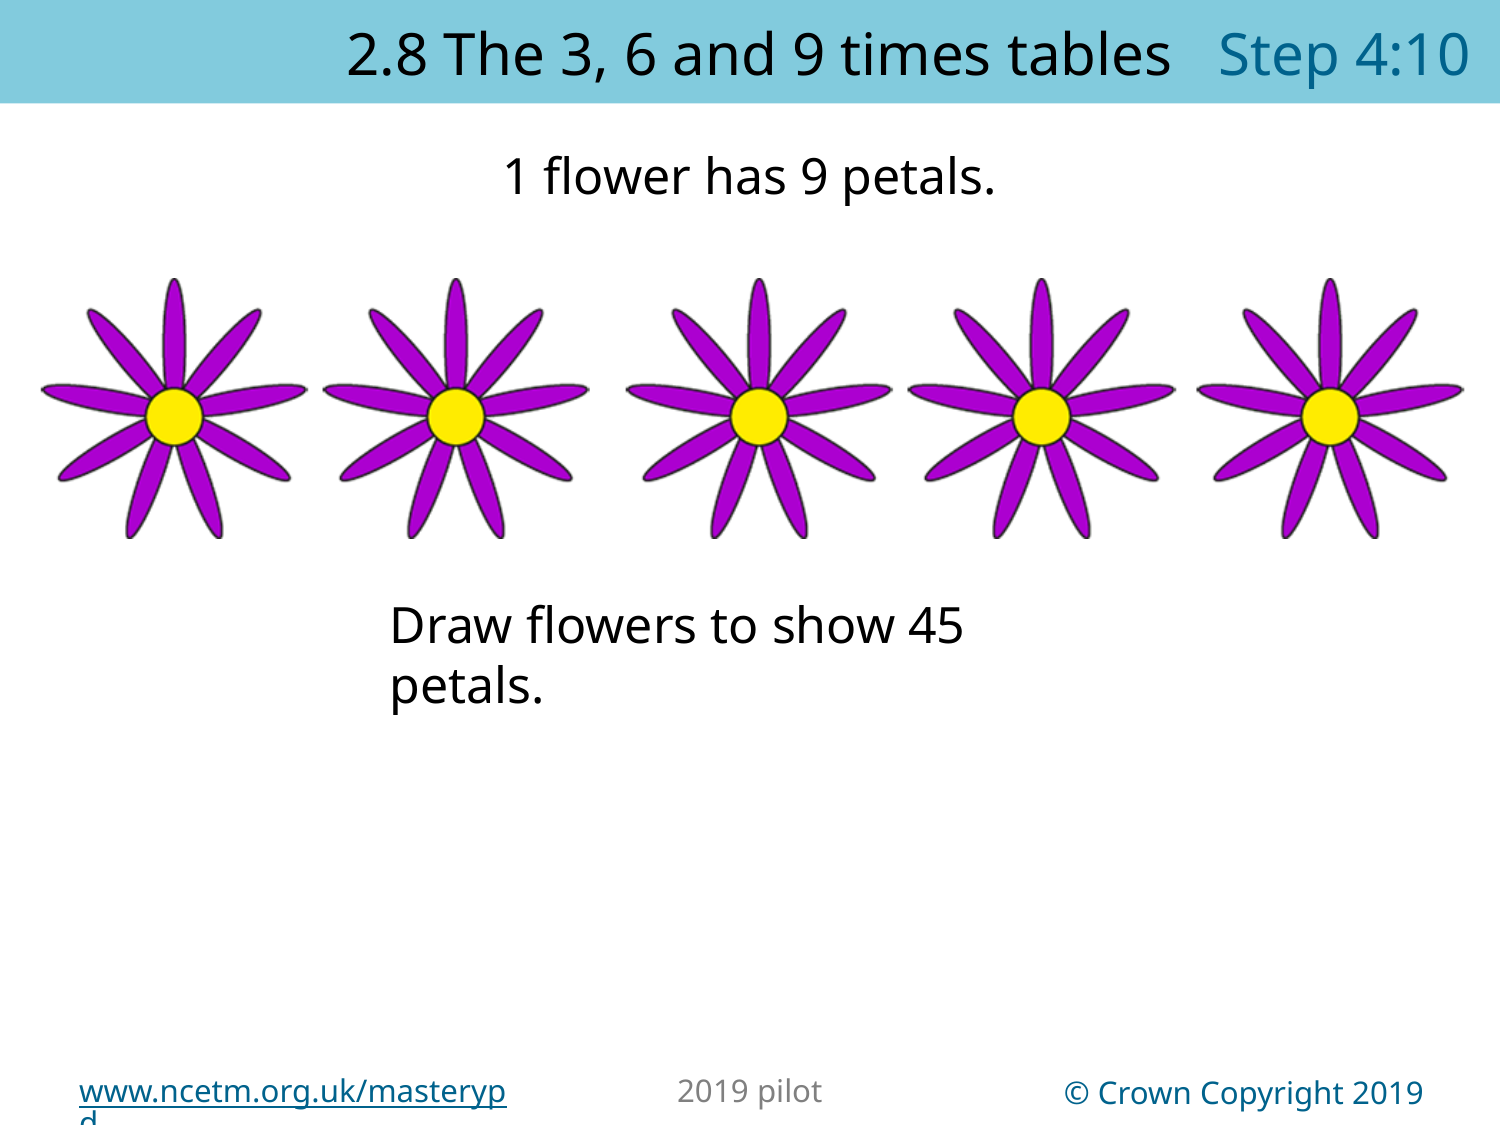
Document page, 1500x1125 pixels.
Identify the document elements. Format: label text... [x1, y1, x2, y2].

list 2.8 The 3, 6 and 9 times tables Step 4:10 [0, 0, 1500, 104]
picture [616, 278, 897, 539]
text_box Draw flowers to show 45 petals. [374, 586, 1125, 722]
text_box 1 flower has 9 petals. [487, 137, 1013, 212]
picture [33, 278, 314, 539]
picture [1191, 278, 1474, 539]
picture [319, 278, 611, 539]
picture [902, 278, 1185, 539]
